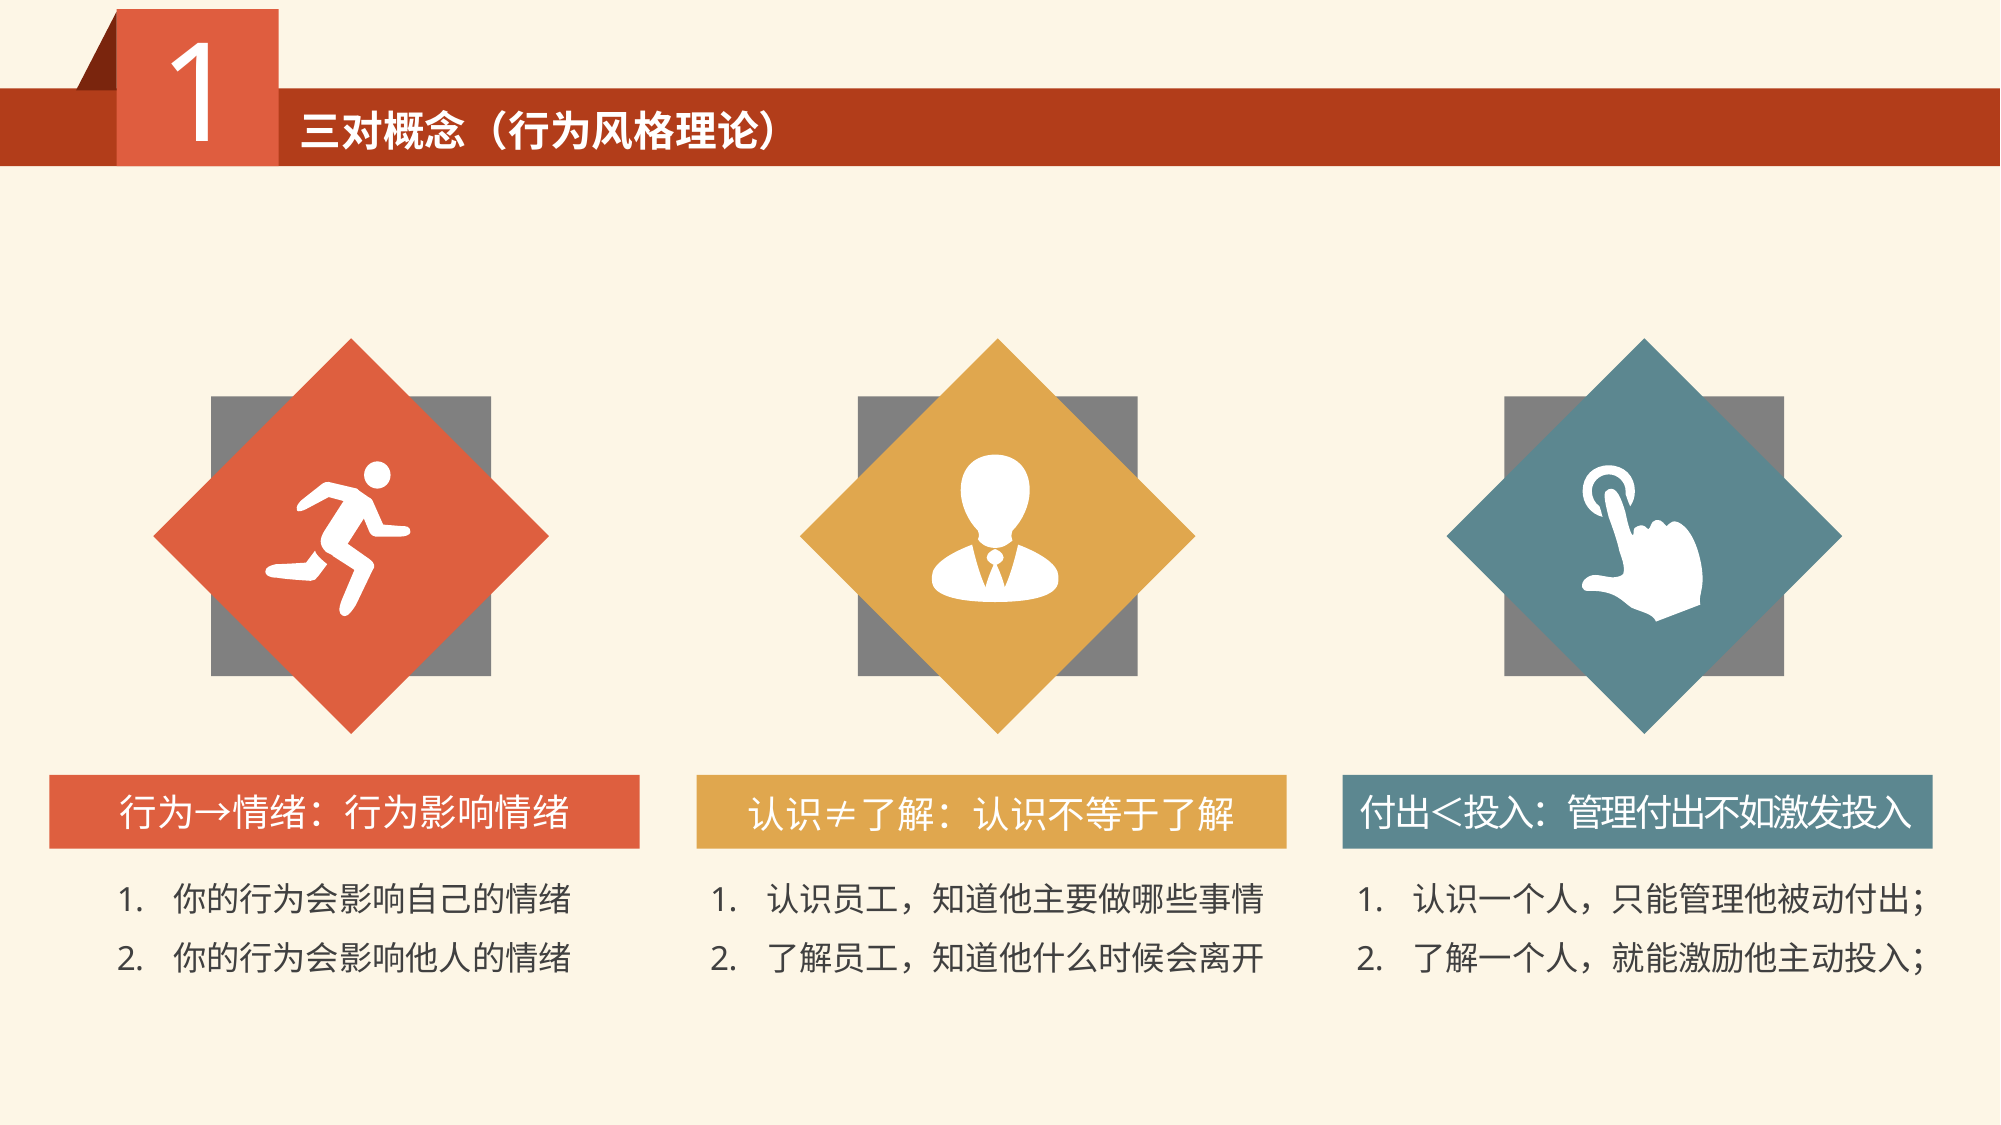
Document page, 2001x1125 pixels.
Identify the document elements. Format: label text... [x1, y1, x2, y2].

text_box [211, 396, 492, 677]
text_box 认识≠了解：认识不等于了解 [695, 784, 1287, 844]
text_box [1504, 396, 1785, 677]
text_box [1579, 465, 1708, 622]
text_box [857, 396, 1138, 677]
text_box 行为→情绪：行为影响情绪 [49, 781, 640, 842]
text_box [265, 461, 411, 617]
text_box 认识员工，知道他主要做哪些事情 了解员工，知道他什么时候会离开 [695, 850, 1286, 985]
text_box 你的行为会影响自己的情绪 你的行为会影响他人的情绪 [49, 850, 640, 985]
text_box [931, 454, 1059, 602]
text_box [0, 0, 2000, 179]
text_box 付出＜投入：管理付出不如激发投入 [1313, 781, 1960, 842]
text_box [1342, 774, 1934, 781]
text_box [1342, 842, 1934, 850]
text_box [48, 774, 641, 850]
text_box 认识一个人，只能管理他被动付出； 了解一个人，就能激励他主动投入； [1341, 850, 1932, 985]
text_box [696, 774, 1288, 850]
